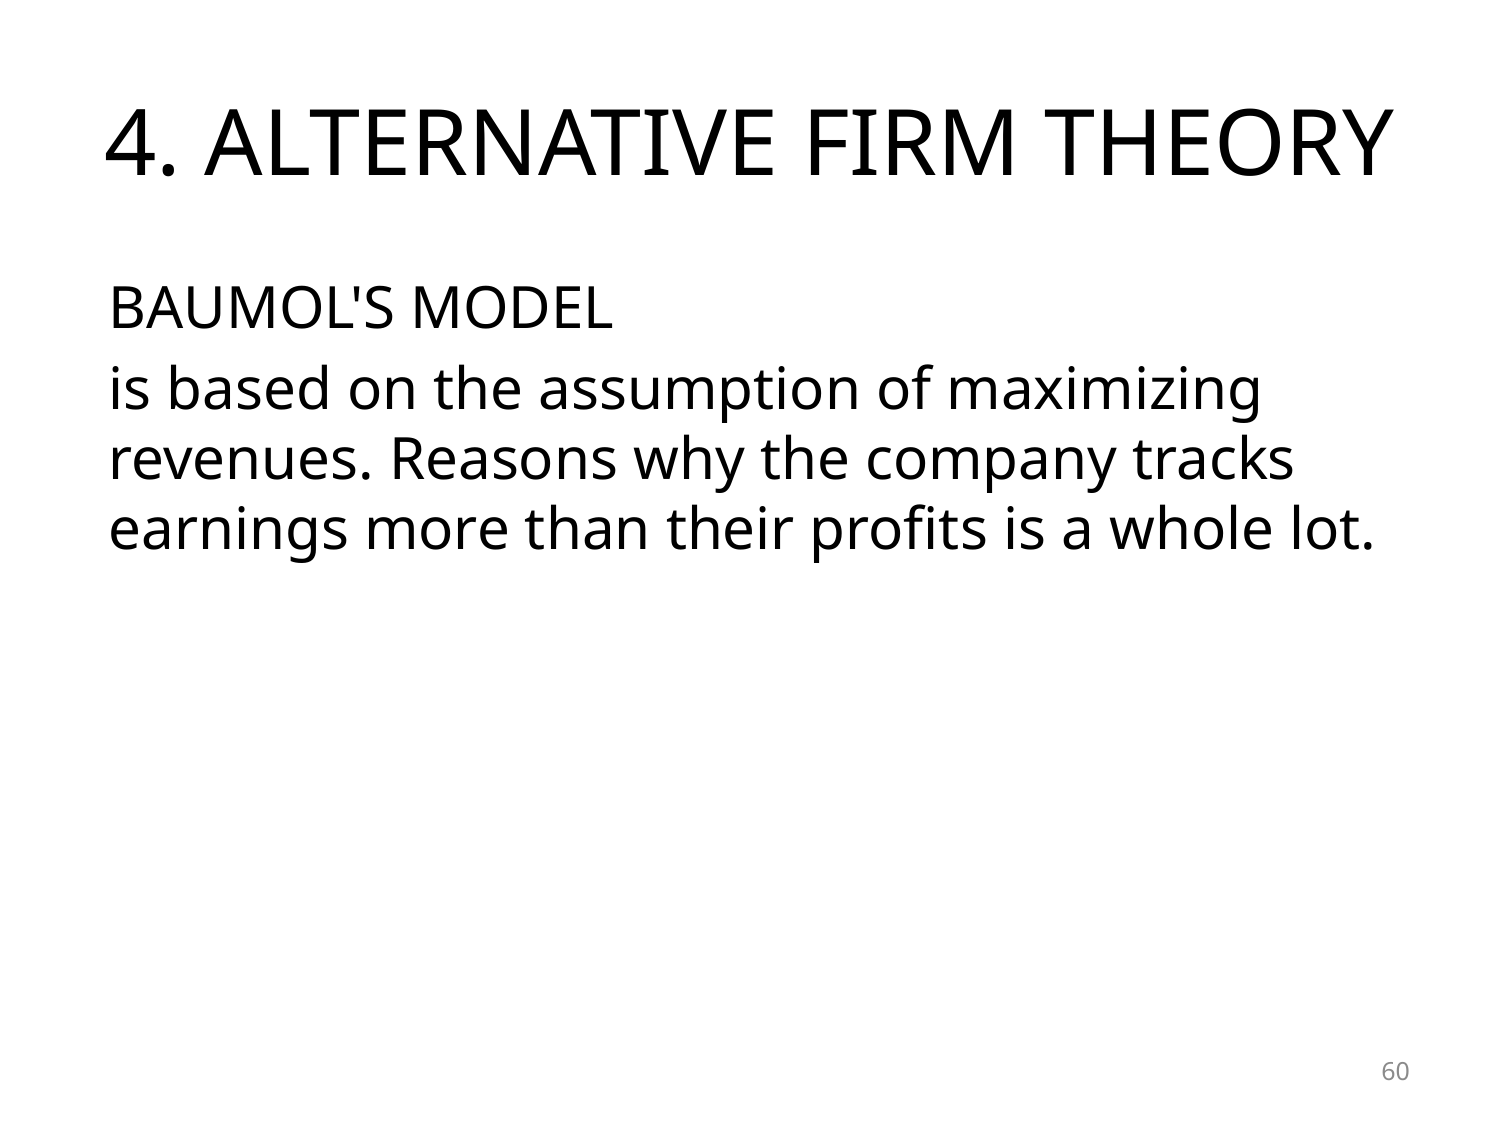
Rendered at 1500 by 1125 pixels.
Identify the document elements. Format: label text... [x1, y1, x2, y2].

list BAUMOL'S MODEL is based on the assumption of maximizing revenues. Reasons why the company tracks earnings more than their profits is a whole lot. [75, 262, 1425, 1005]
title 4. ALTERNATIVE FIRM THEORY [75, 45, 1425, 233]
slide_number 60 [1074, 1042, 1425, 1103]
